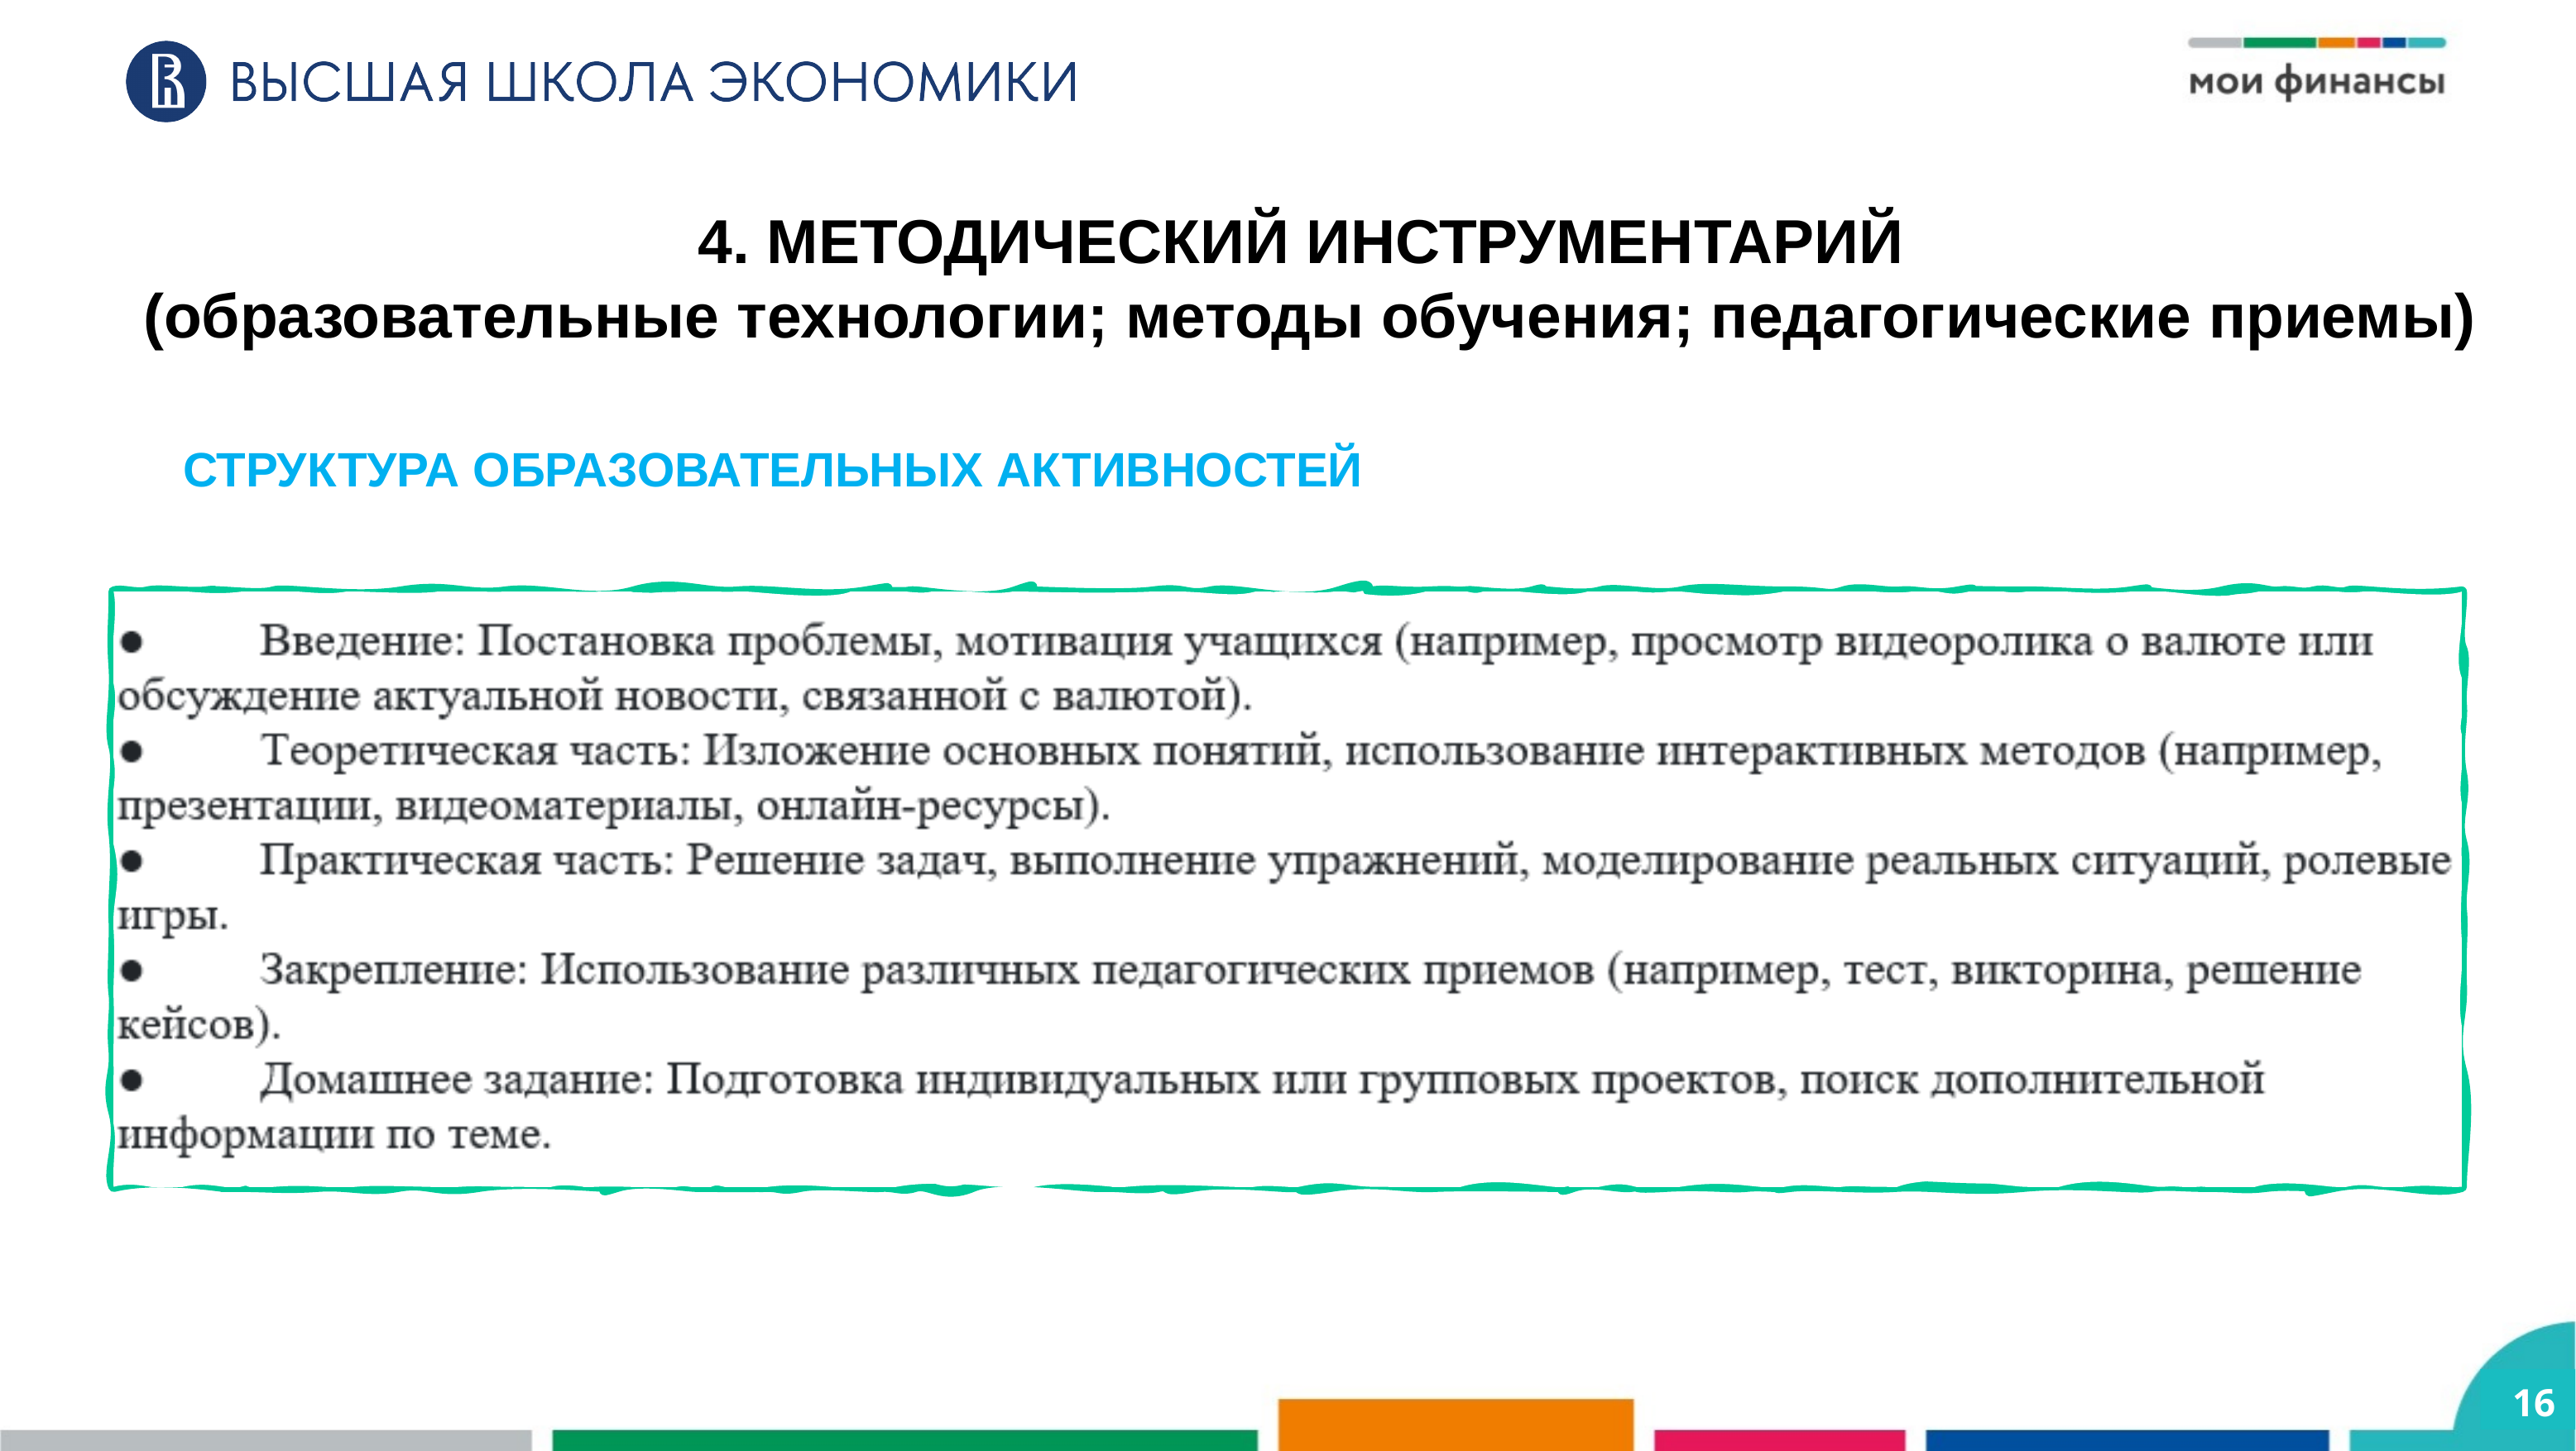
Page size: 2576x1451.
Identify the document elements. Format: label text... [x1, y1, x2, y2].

text_box 16 [2480, 1368, 2576, 1430]
picture [0, 0, 2576, 1451]
text_box СТРУКТУРА ОБРАЗОВАТЕЛЬНЫХ АКТИВНОСТЕЙ [170, 432, 1416, 503]
text_box 4. МЕТОДИЧЕСКИЙ ИНСТРУМЕНТАРИЙ (образовательные технологии; методы обучения; педагогические приемы) [44, 192, 2576, 361]
